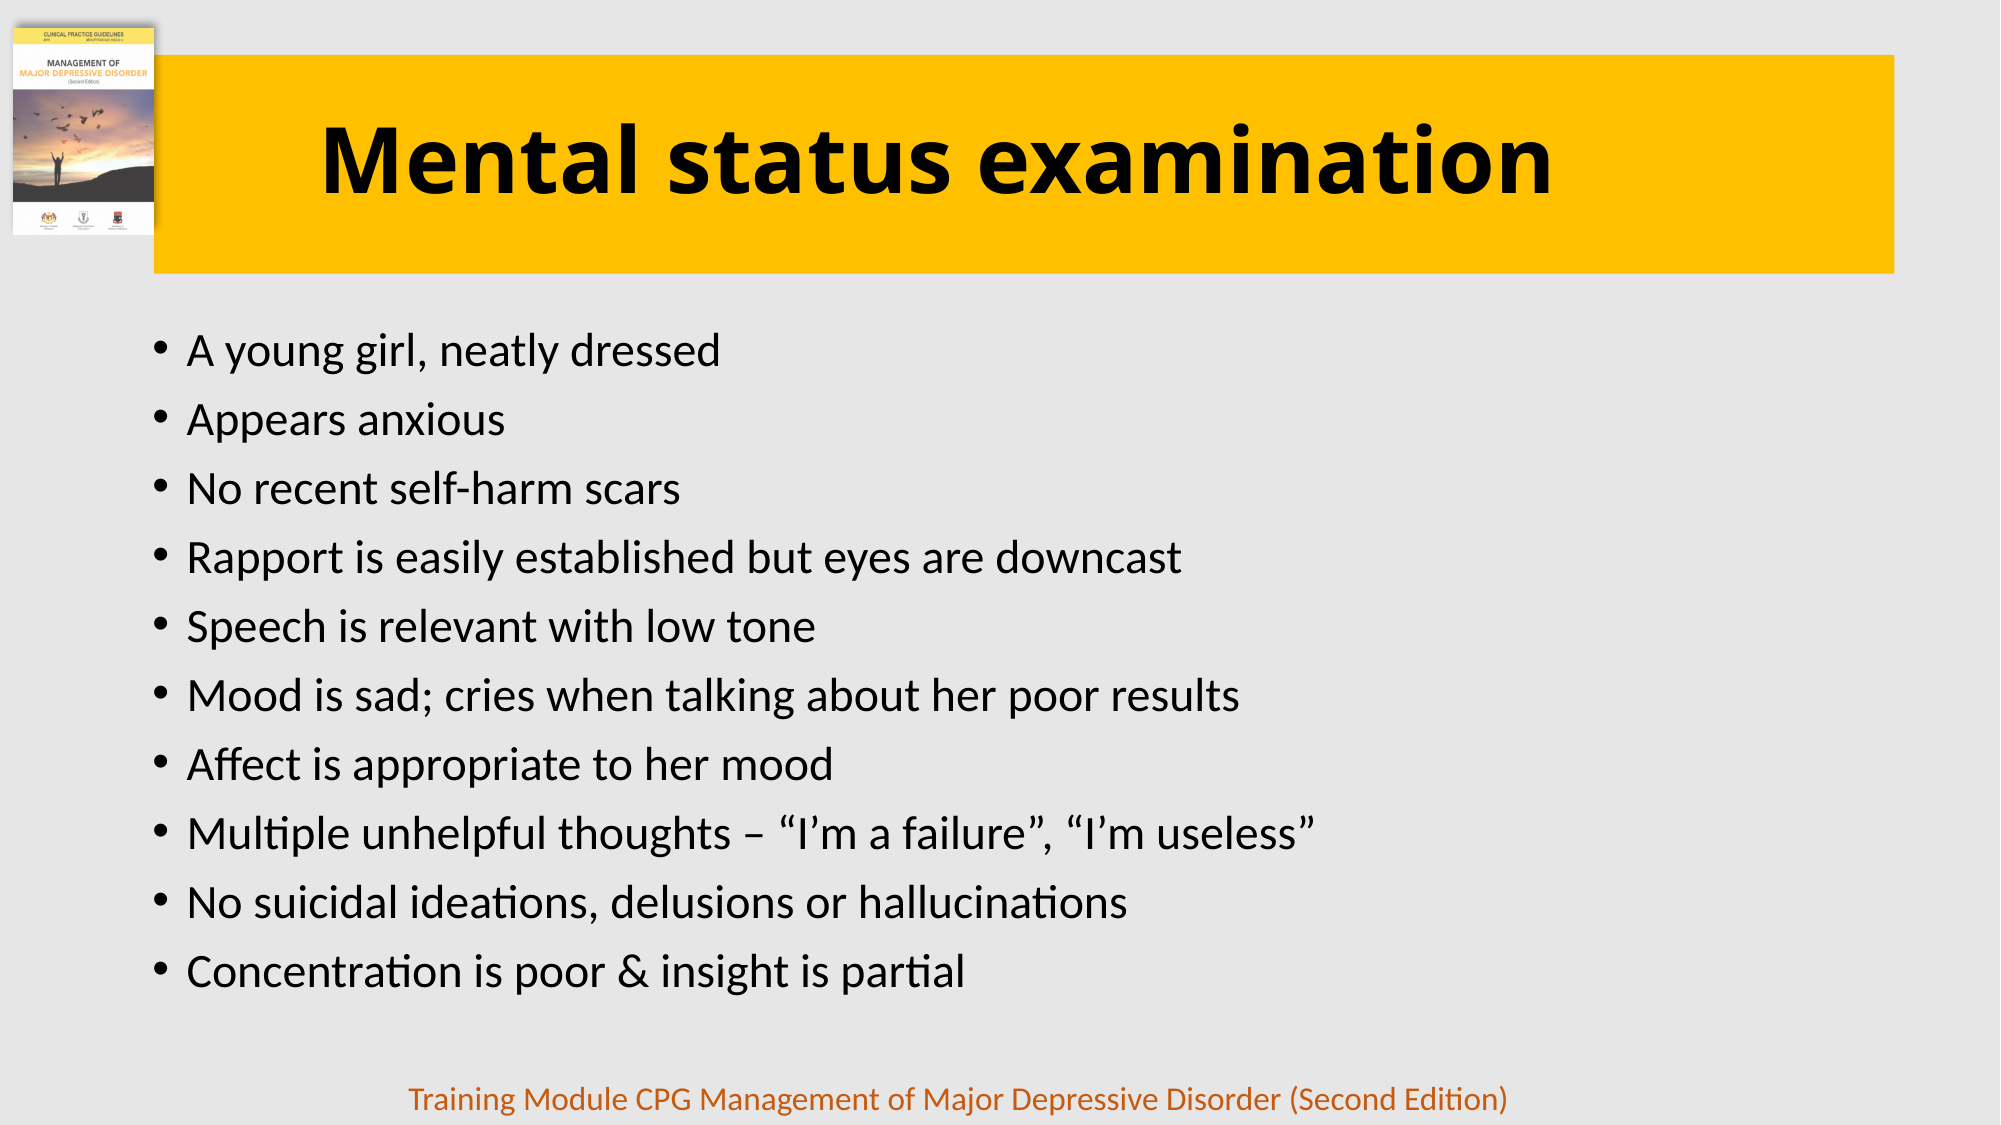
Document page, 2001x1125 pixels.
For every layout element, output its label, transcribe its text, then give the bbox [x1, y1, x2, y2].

list A young girl, neatly dressed Appears anxious No recent self-harm scars Rapport is easily established but eyes are downcast Speech is relevant with low tone Mood is sad; cries when talking about her poor results Affect is appropriate to her mood Multiple unhelpful thoughts – “I’m a failure”, “I’m useless” No suicidal ideations, delusions or hallucinations Concentration is poor & insight is partial [137, 299, 1863, 1014]
picture [13, 28, 154, 235]
text_box Training Module CPG Management of Major Depressive Disorder (Second Edition) [393, 1069, 1775, 1125]
title Mental status examination [153, 54, 1895, 274]
